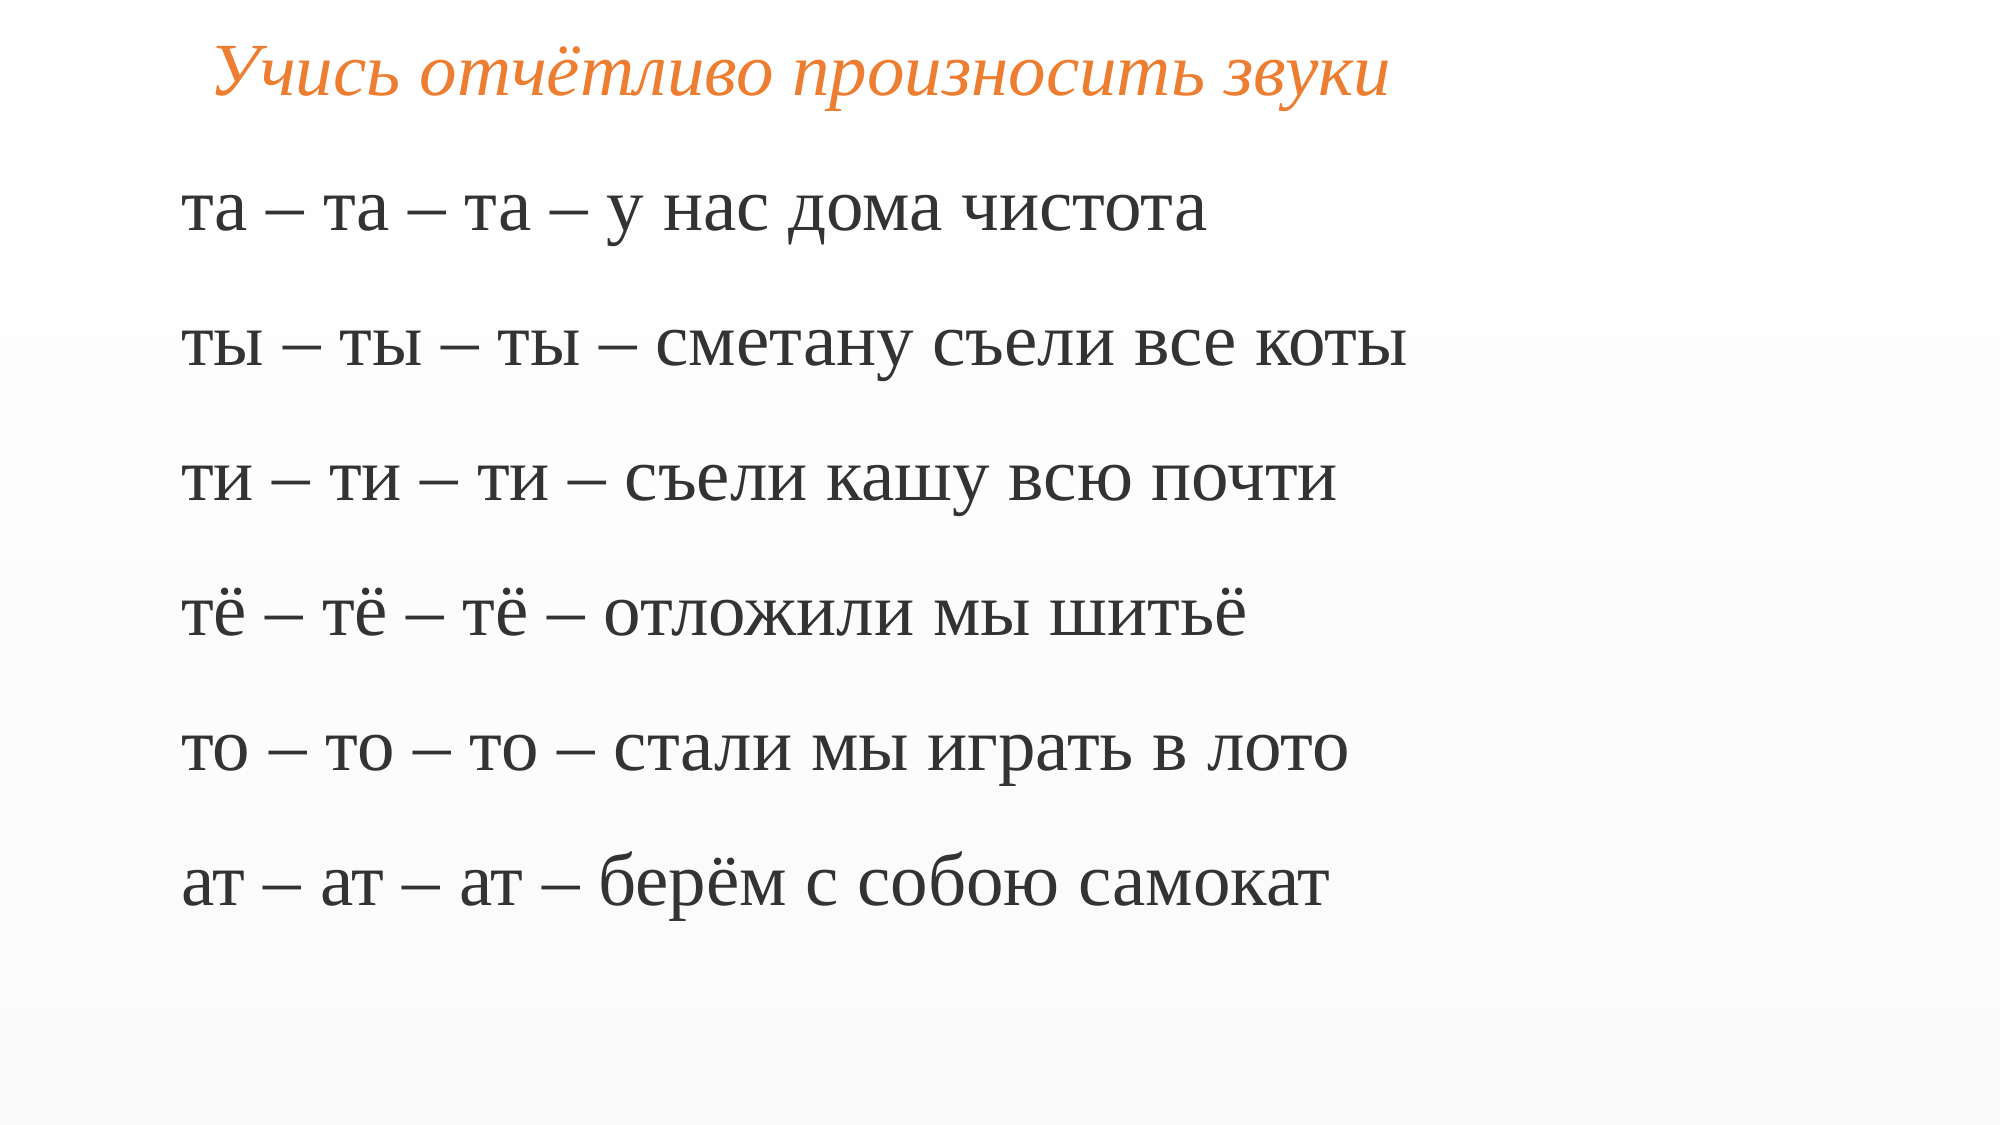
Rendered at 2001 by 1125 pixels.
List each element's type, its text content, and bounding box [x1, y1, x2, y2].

text_box Учись отчётливо произносить звуки та – та – та – у нас дома чистота ты – ты – ты – сметану съели все коты ти – ти – ти – съели кашу всю почти тё – тё – тё – отложили мы шитьё то – то – то – стали мы играть в лото ат – ат – ат – берём с собою самокат [166, 12, 1796, 1063]
